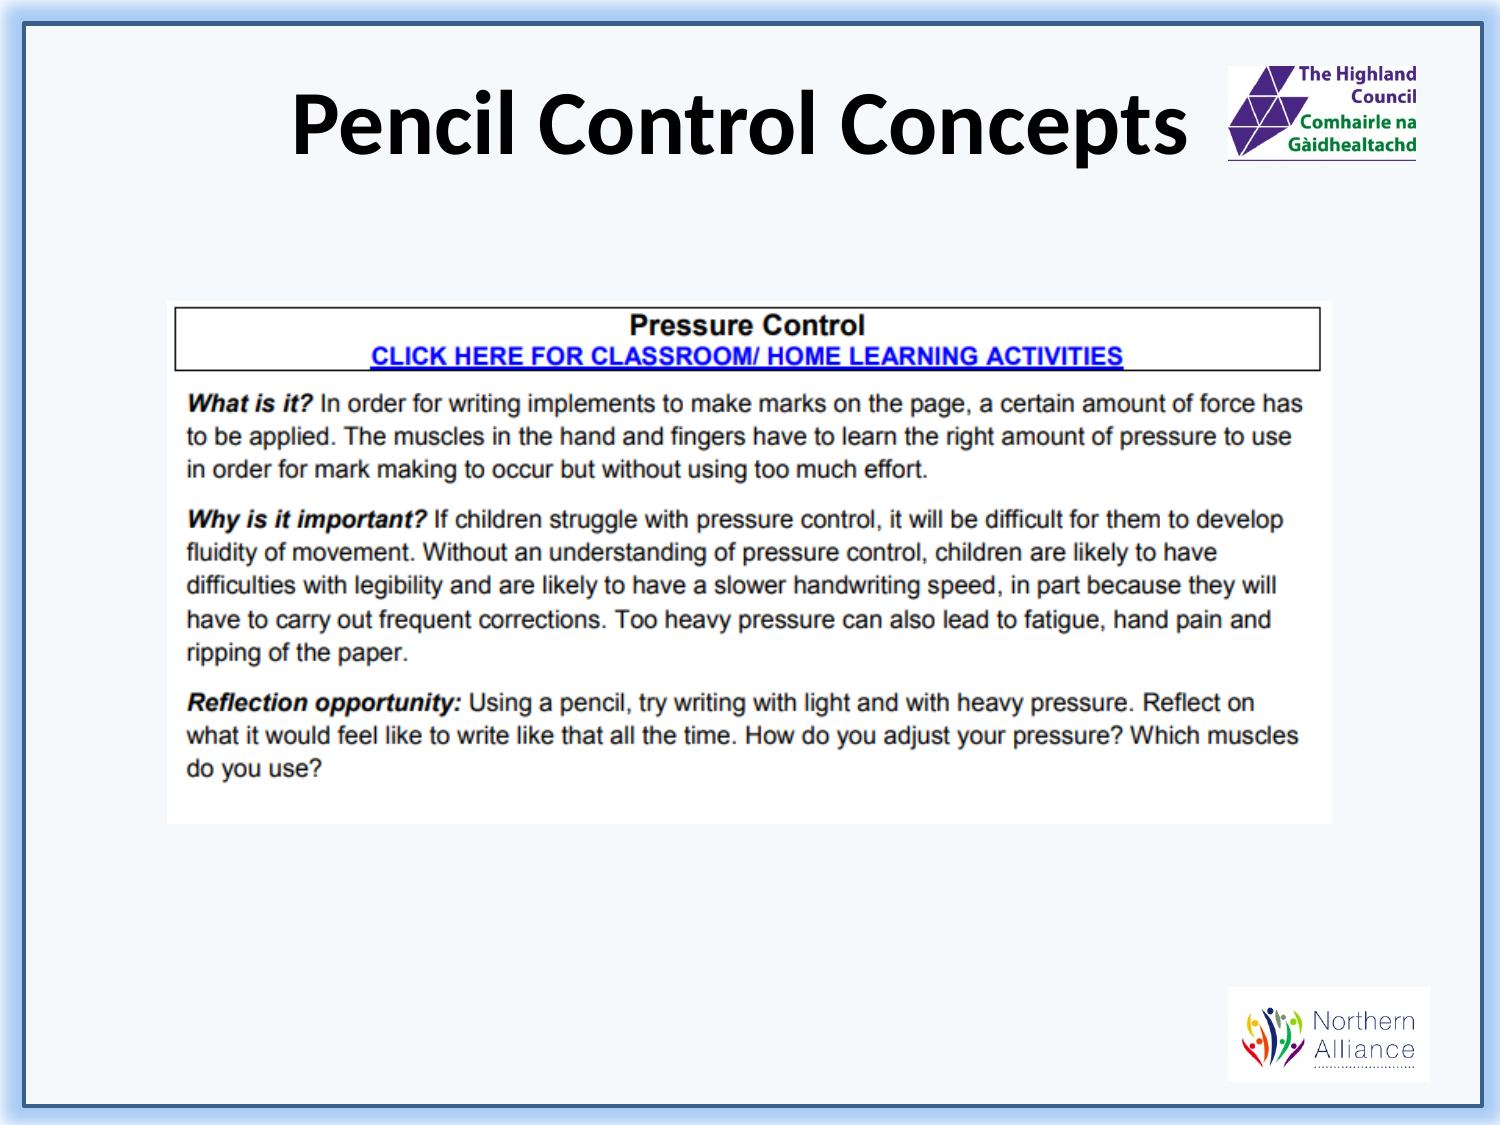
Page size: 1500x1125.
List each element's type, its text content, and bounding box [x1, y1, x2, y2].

picture [1227, 66, 1416, 162]
picture [1227, 987, 1430, 1082]
picture [167, 301, 1333, 824]
text_box [22, 21, 1484, 1108]
title Pencil Control Concepts [65, 24, 1416, 212]
